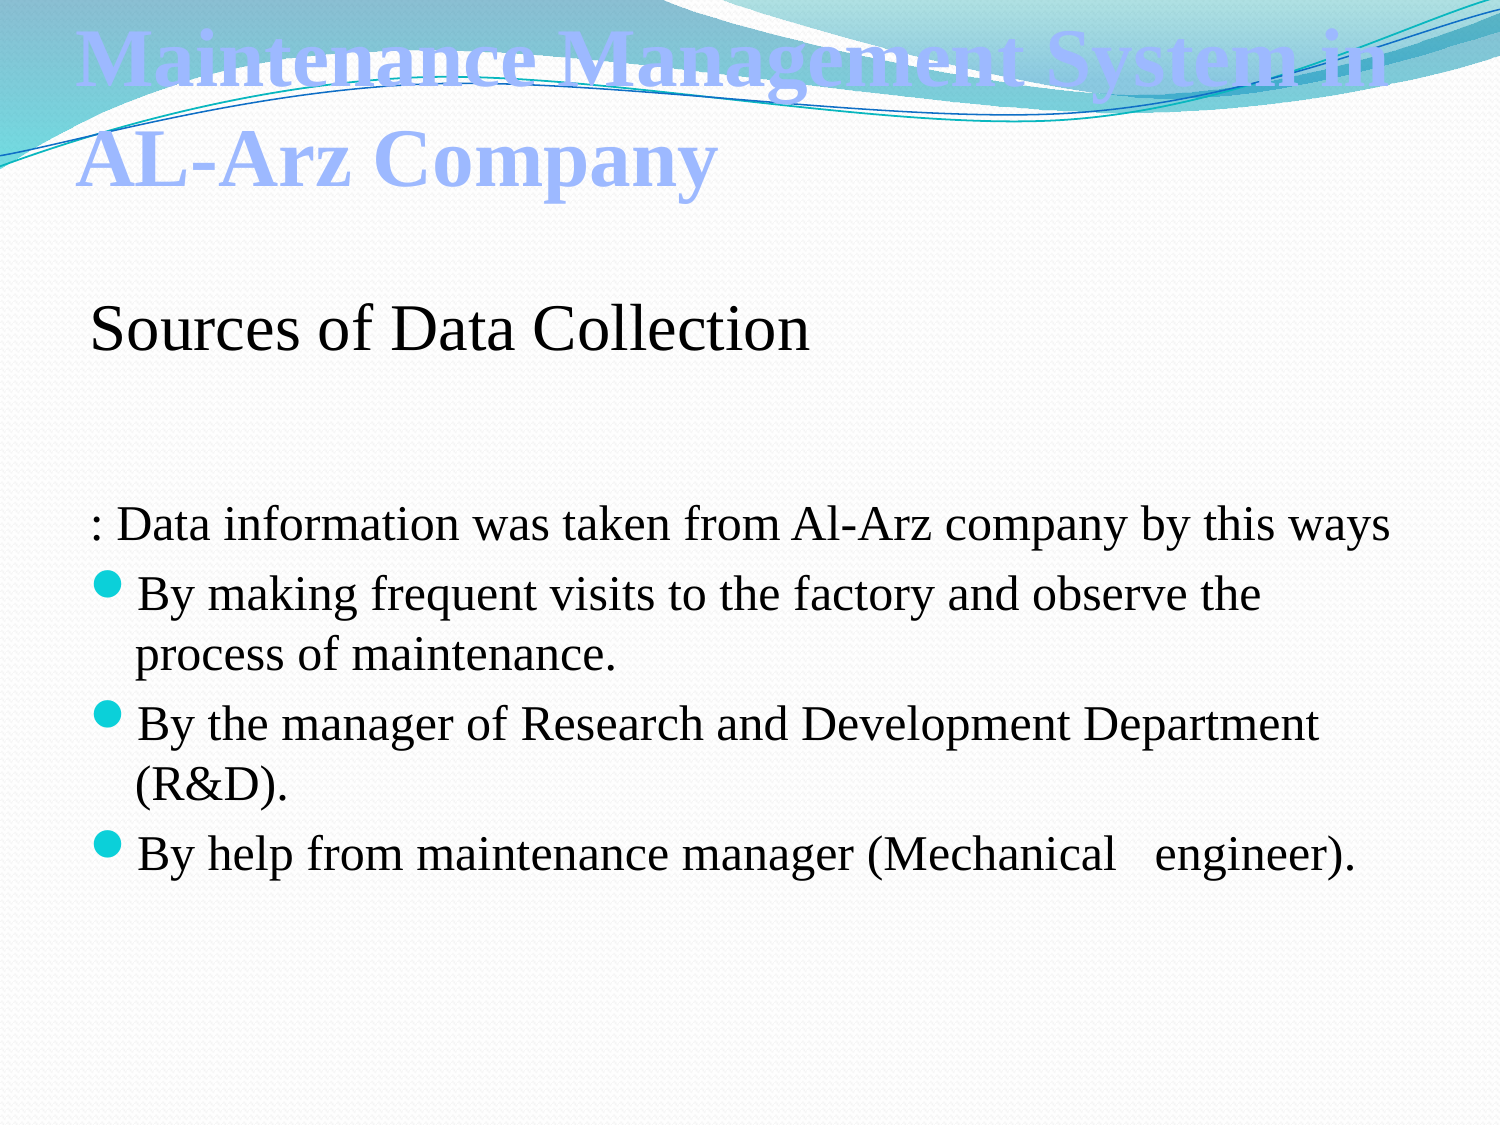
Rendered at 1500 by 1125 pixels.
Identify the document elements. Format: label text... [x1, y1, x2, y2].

title Maintenance Management System in AL-Arz Company [75, 115, 1425, 212]
list Sources of Data Collection Data information was taken from Al-Arz company by this ways : By making frequent visits to the factory and observe the process of maintenance. By the manager of Research and Development Department (R&D). By help from maintenance manager (Mechanical engineer). [75, 212, 1425, 1038]
